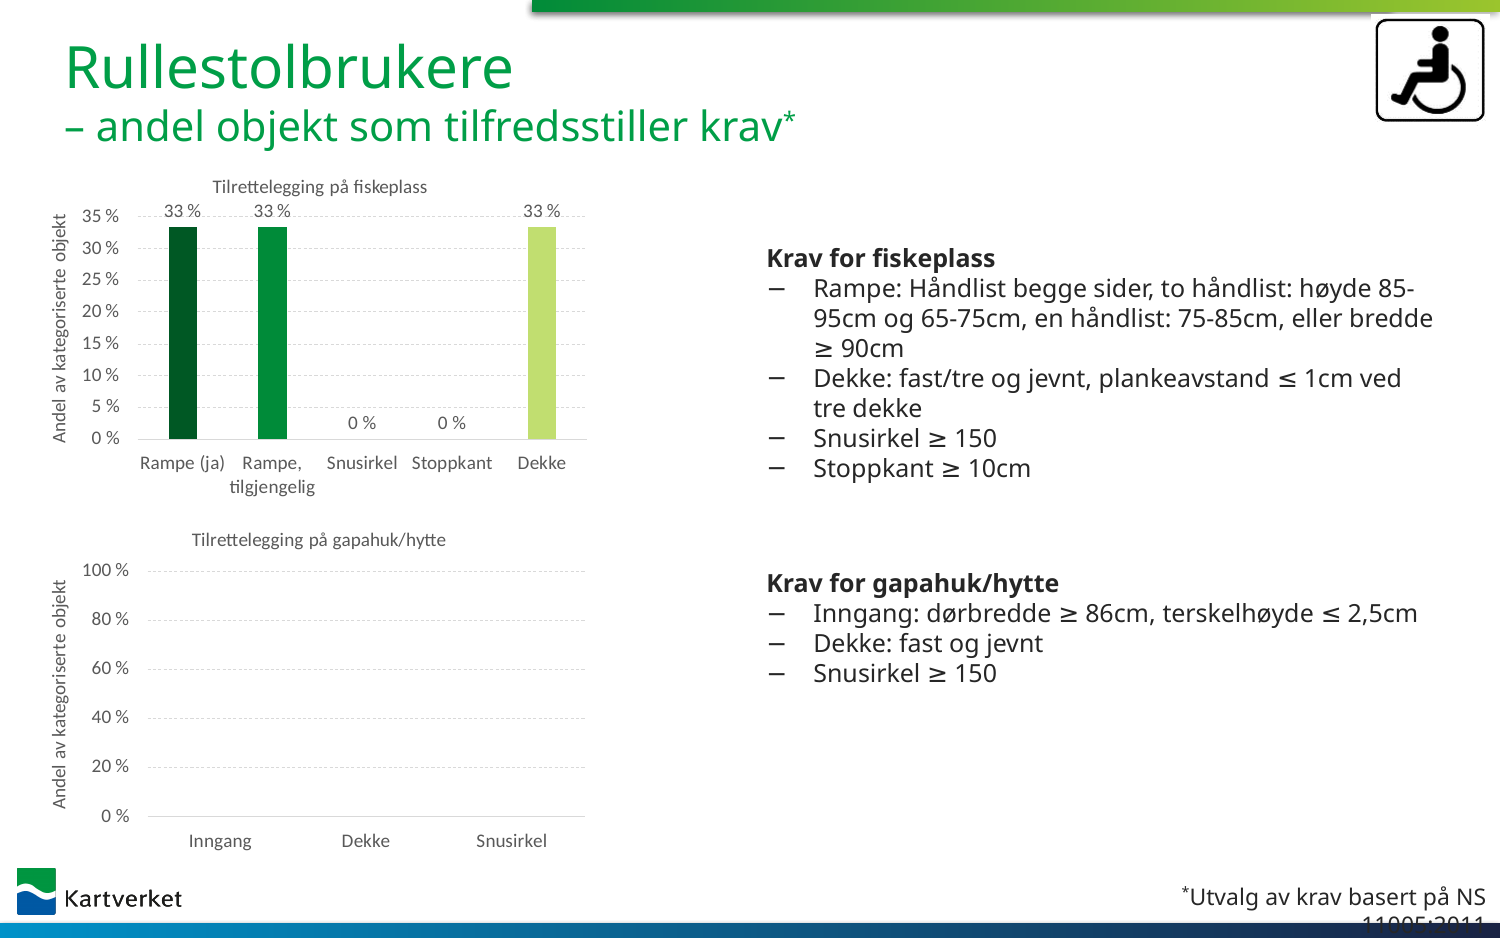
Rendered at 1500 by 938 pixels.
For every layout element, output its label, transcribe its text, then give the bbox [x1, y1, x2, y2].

picture [41, 166, 598, 505]
text_box *Utvalg av krav basert på NS 11005:2011 [1068, 873, 1500, 938]
text_box Krav for gapahuk/hytte Inngang: dørbredde ≥ 86cm, terskelhøyde ≤ 2,5cm Dekke: fast og jevnt Snusirkel ≥ 150 [751, 560, 1452, 695]
picture [41, 520, 596, 859]
text_box Krav for fiskeplass Rampe: Håndlist begge sider, to håndlist: høyde 85-95cm og 65-75cm, en håndlist: 75-85cm, eller bredde ≥ 90cm Dekke: fast/tre og jevnt, plankeavstand ≤ 1cm ved tre dekke Snusirkel ≥ 150 Stoppkant ≥ 10cm [751, 235, 1452, 490]
picture [1371, 13, 1491, 127]
text_box Rullestolbrukere – andel objekt som tilfredsstiller krav* [49, 29, 1431, 158]
